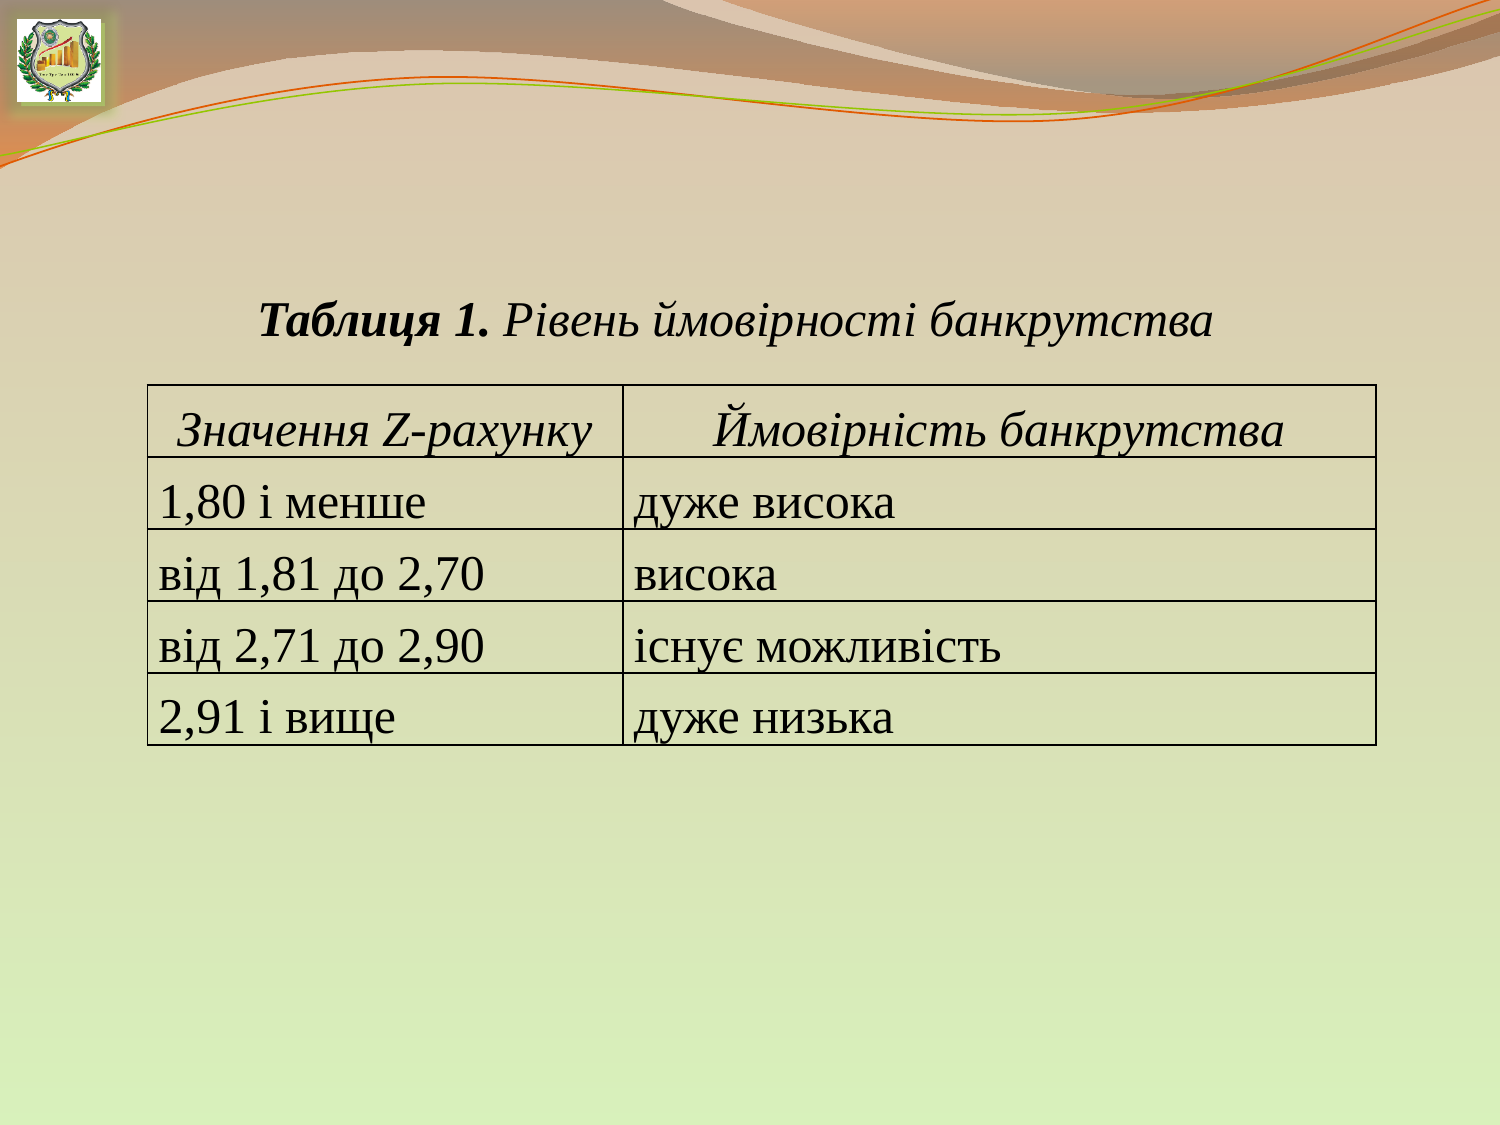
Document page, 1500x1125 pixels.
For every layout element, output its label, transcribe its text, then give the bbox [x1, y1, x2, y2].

table_header Значення Z-рахунку [148, 386, 622, 456]
table_cell від 1,81 до 2,70 [148, 530, 622, 600]
table_cell 2,91 і вище [148, 674, 622, 744]
text_box Таблиця 1. Рівень ймовірності банкрутства [242, 278, 1294, 354]
picture [17, 18, 101, 102]
table_cell висока [624, 530, 1375, 600]
table_cell дуже низька [624, 674, 1375, 744]
table_header Ймовірність банкрутства [624, 386, 1375, 456]
table_cell дуже висока [624, 458, 1375, 528]
table_cell існує можливість [624, 602, 1375, 672]
table_cell 1,80 і менше [148, 458, 622, 528]
table_cell від 2,71 до 2,90 [148, 602, 622, 672]
